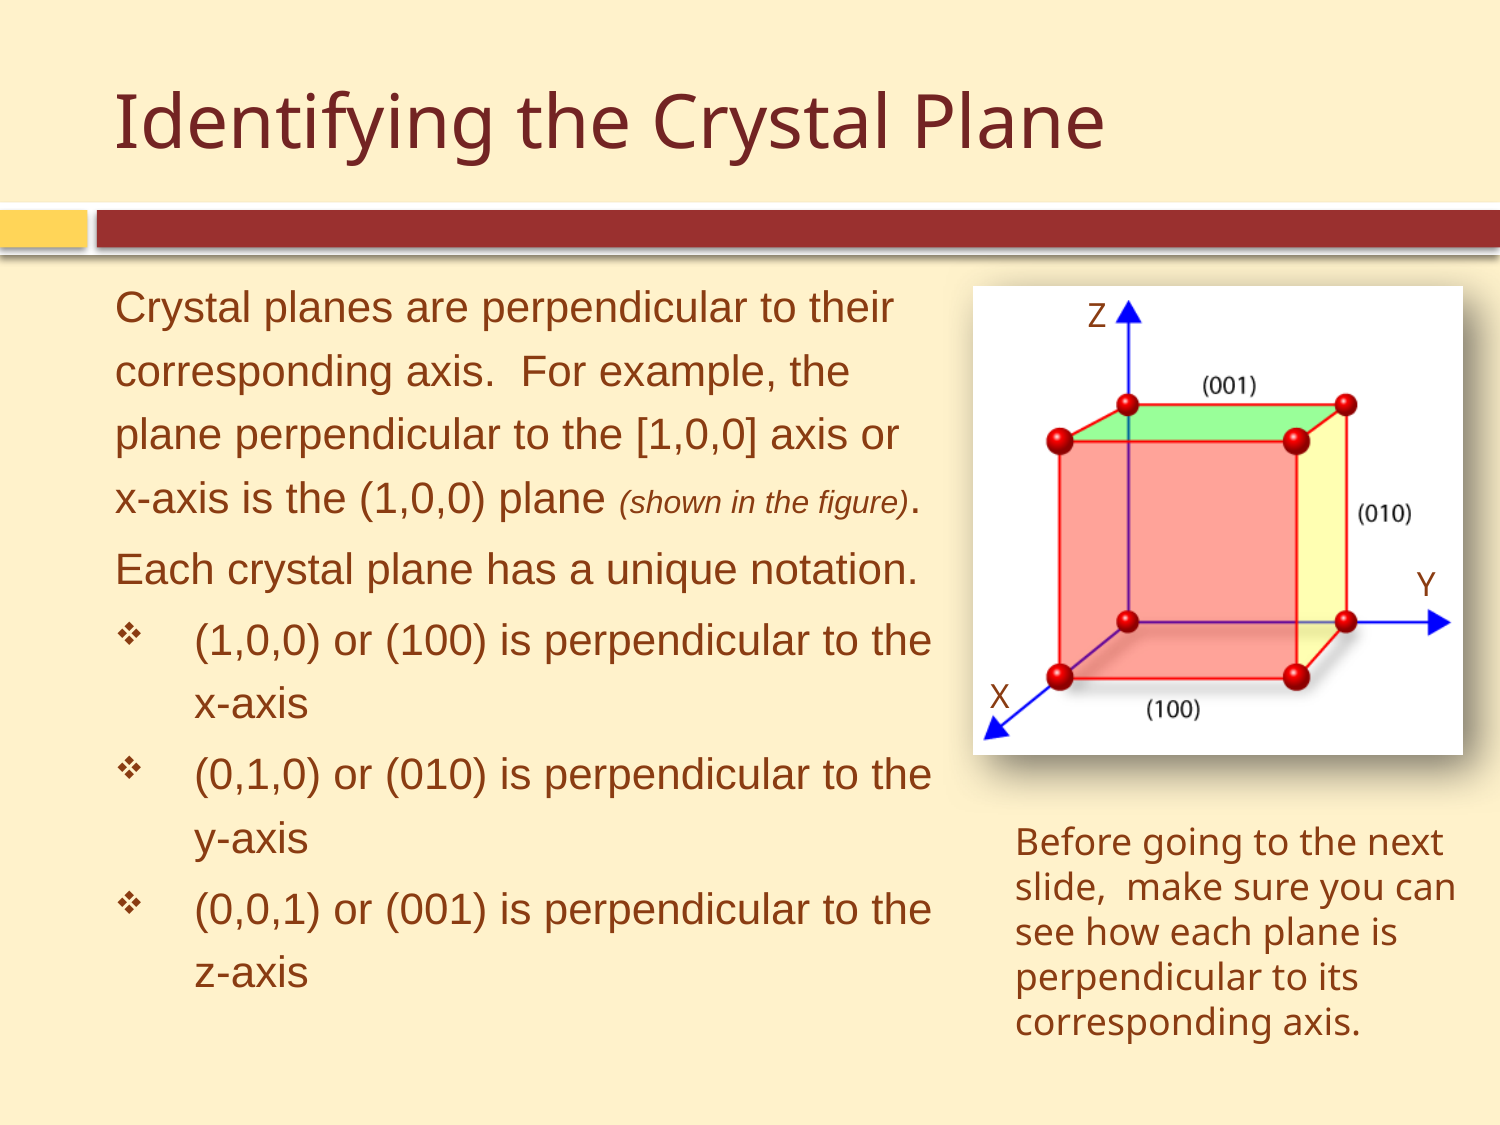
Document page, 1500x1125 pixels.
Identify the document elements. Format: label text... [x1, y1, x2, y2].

text_box Before going to the next slide, make sure you can see how each plane is perpendicular to its corresponding axis. [1000, 810, 1496, 1051]
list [973, 285, 1463, 755]
list Crystal planes are perpendicular to their corresponding axis. For example, the plane perpendicular to the [1,0,0] axis or x-axis is the (1,0,0) plane (shown in the figure). Each crystal plane has a unique notation. (1,0,0) or (100) is perpendicular to the x-axis (0,1,0) or (010) is perpendicular to the y-axis (0,0,1) or (001) is perpendicular to the z-axis [99, 260, 963, 1096]
title Identifying the Crystal Plane [99, 37, 1438, 200]
